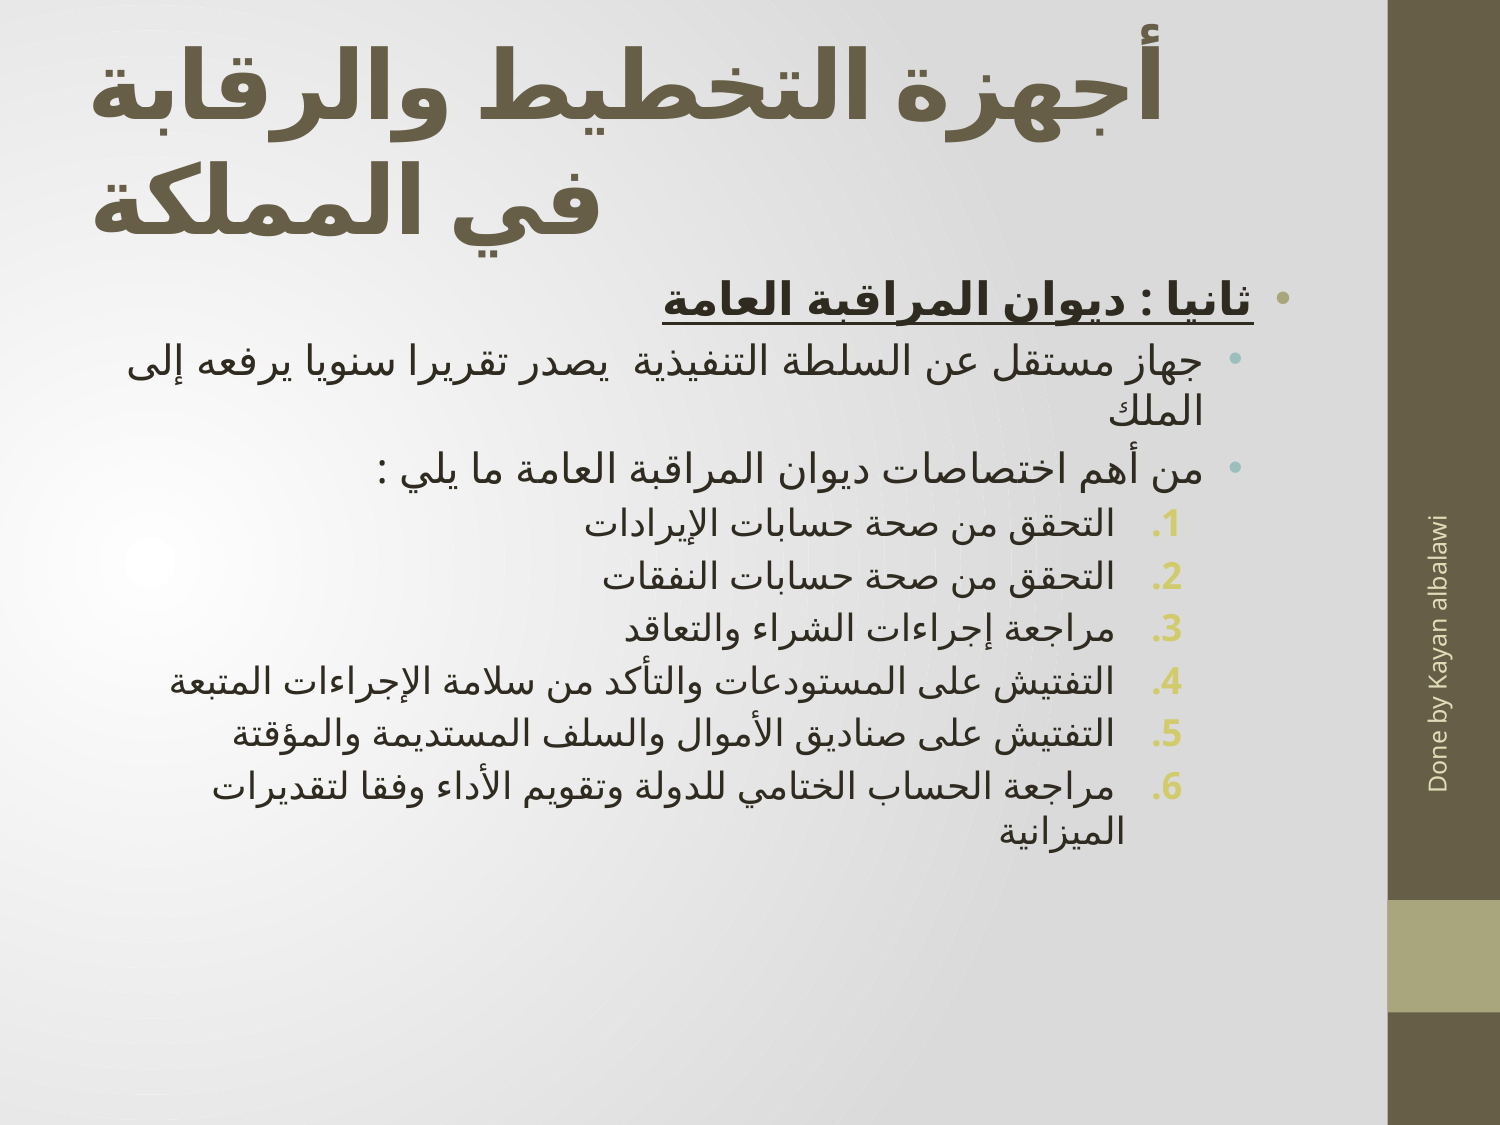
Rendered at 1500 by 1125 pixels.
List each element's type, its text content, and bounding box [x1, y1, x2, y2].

footer Done by Kayan albalawi [1408, 500, 1469, 889]
title أجهزة التخطيط والرقابة في المملكة [75, 45, 1325, 233]
list ثانيا : ديوان المراقبة العامة جهاز مستقل عن السلطة التنفيذية يصدر تقريرا سنويا يرفعه إلى الملك من أهم اختصاصات ديوان المراقبة العامة ما يلي : التحقق من صحة حسابات الإيرادات التحقق من صحة حسابات النفقات مراجعة إجراءات الشراء والتعاقد التفتيش على المستودعات والتأكد من سلامة الإجراءات المتبعة التفتيش على صناديق الأموال والسلف المستديمة والمؤقتة مراجعة الحساب الختامي للدولة وتقويم الأداء وفقا لتقديرات الميزانية [75, 262, 1325, 1050]
